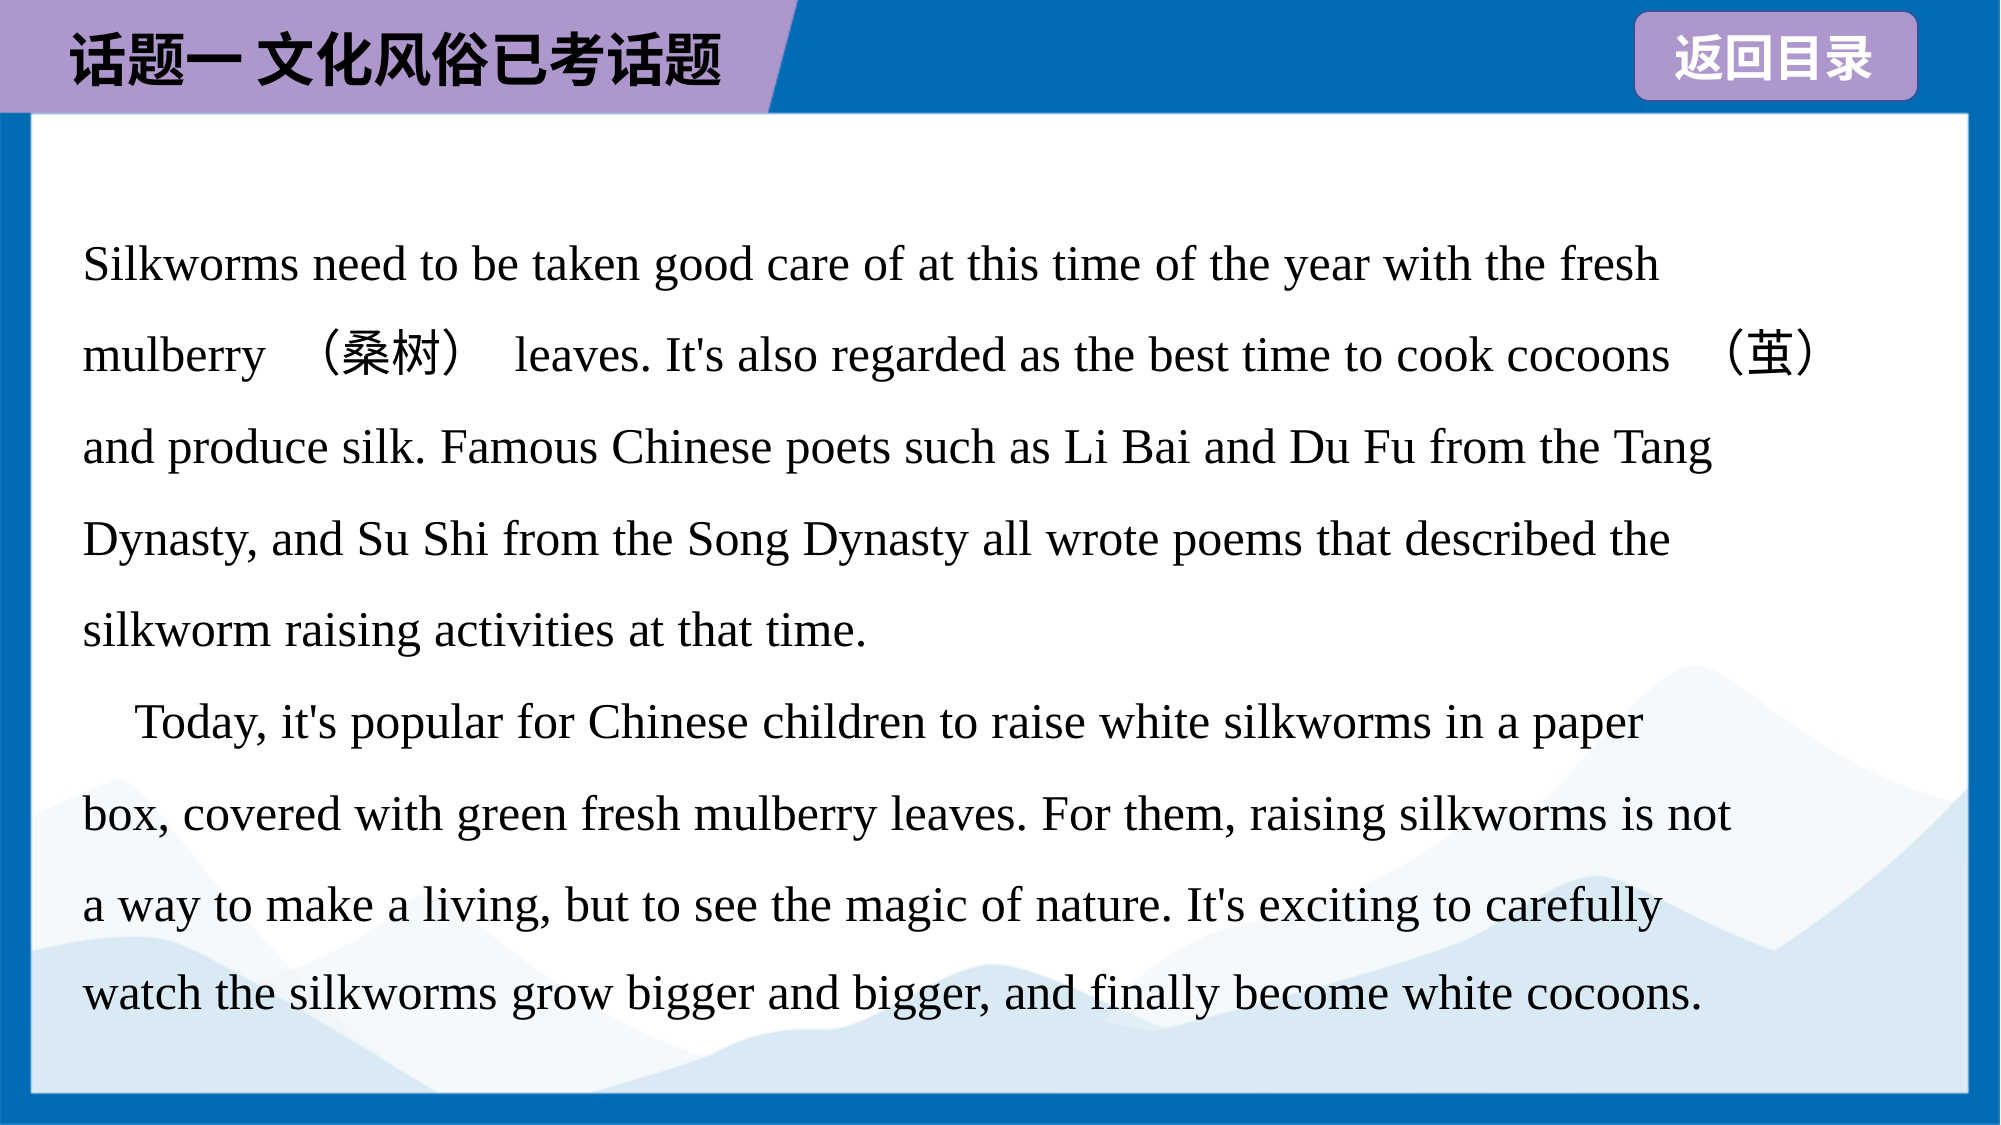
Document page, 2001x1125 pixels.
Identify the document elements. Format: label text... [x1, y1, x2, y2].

text_box Silkworms need to be taken good care of at this time of the year with the fresh mulberry （桑树） leaves. It's also regarded as the best time to cook cocoons （茧） and produce silk. Famous Chinese poets such as Li Bai and Du Fu from the Tang Dynasty, and Su Shi from the Song Dynasty all wrote poems that described the silkworm raising activities at that time. Today, it's popular for Chinese children to raise white silkworms in a paper box, covered with green fresh mulberry leaves. For them, raising silkworms is not a way to make a living, but to see the magic of nature. It's exciting to carefully watch the silkworms grow bigger and bigger, and finally become white cocoons. [82, 198, 1917, 1010]
picture [0, 0, 2000, 1125]
